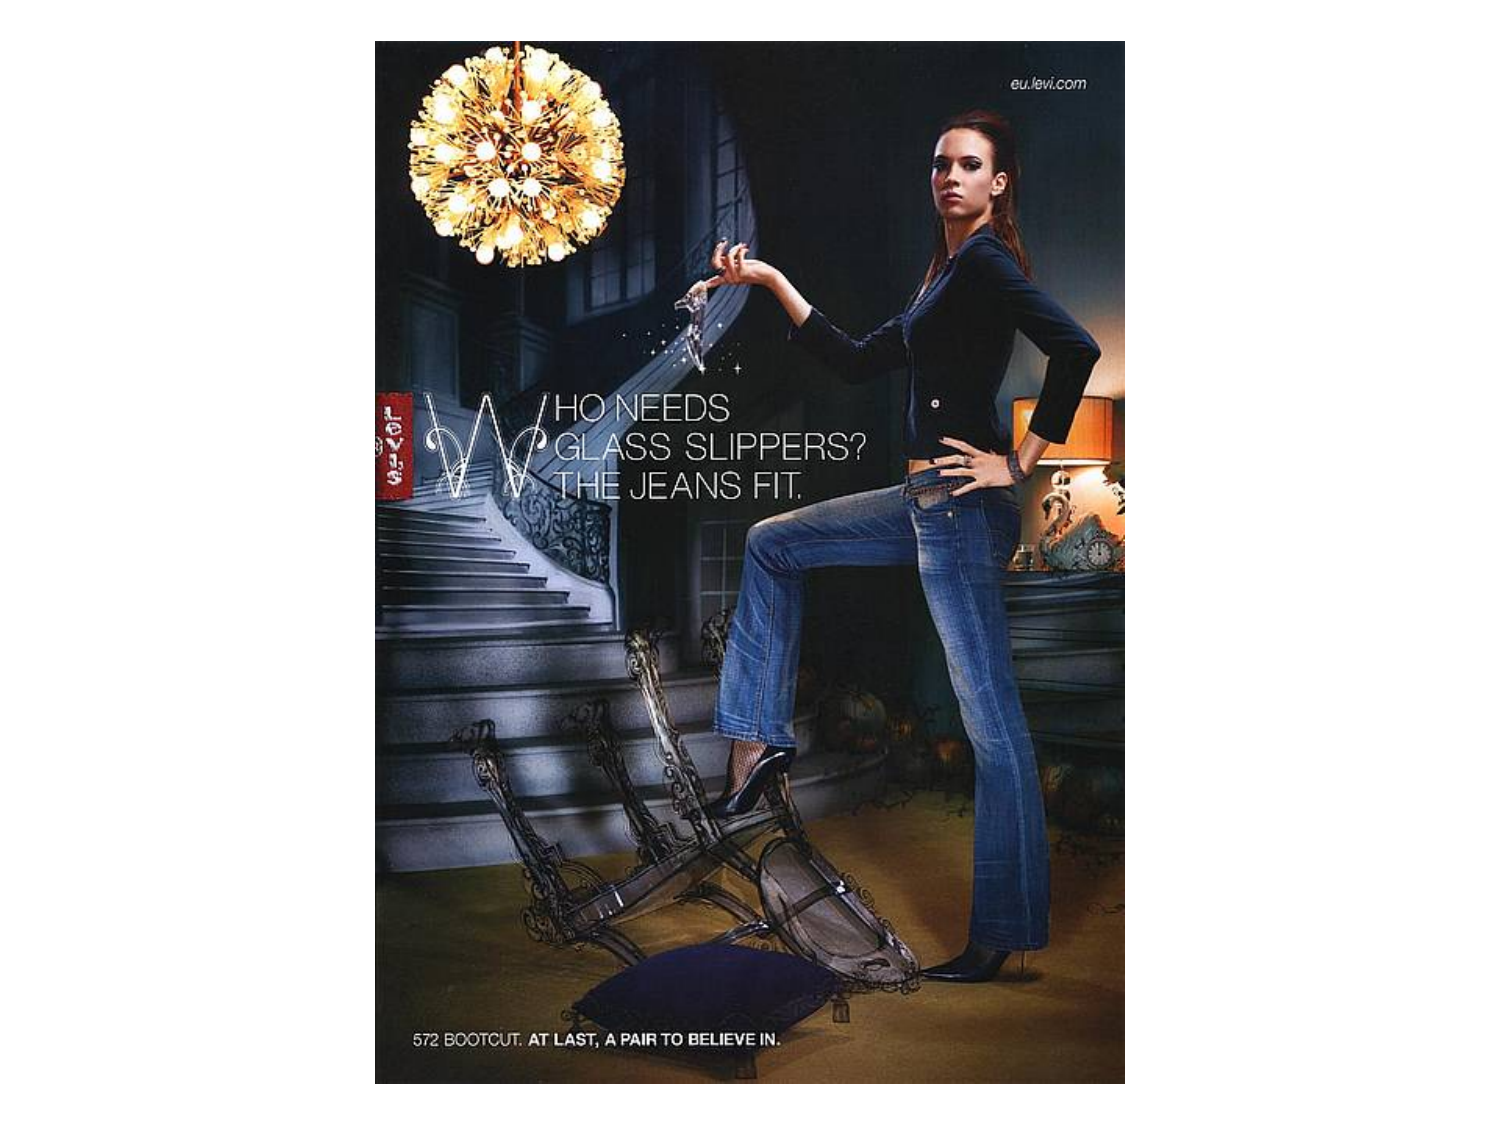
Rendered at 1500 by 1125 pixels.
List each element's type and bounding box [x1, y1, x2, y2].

picture [374, 41, 1126, 1084]
